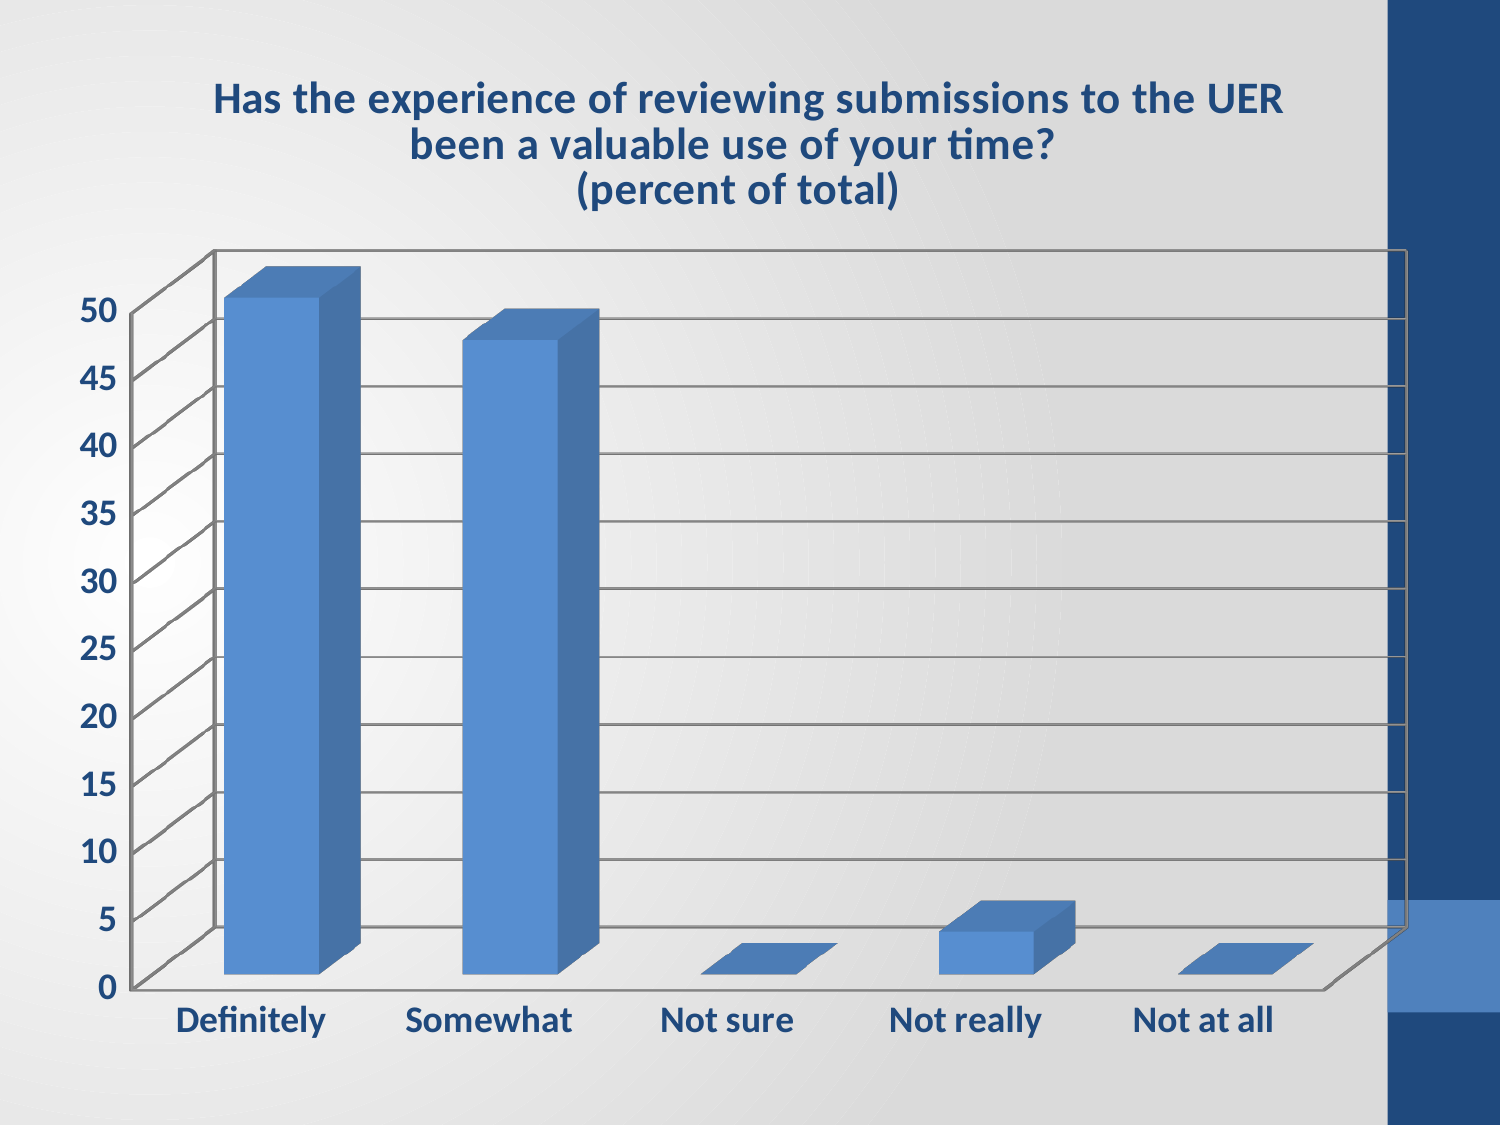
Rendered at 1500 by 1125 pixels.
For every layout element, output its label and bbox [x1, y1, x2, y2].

chart [49, 36, 1438, 1063]
